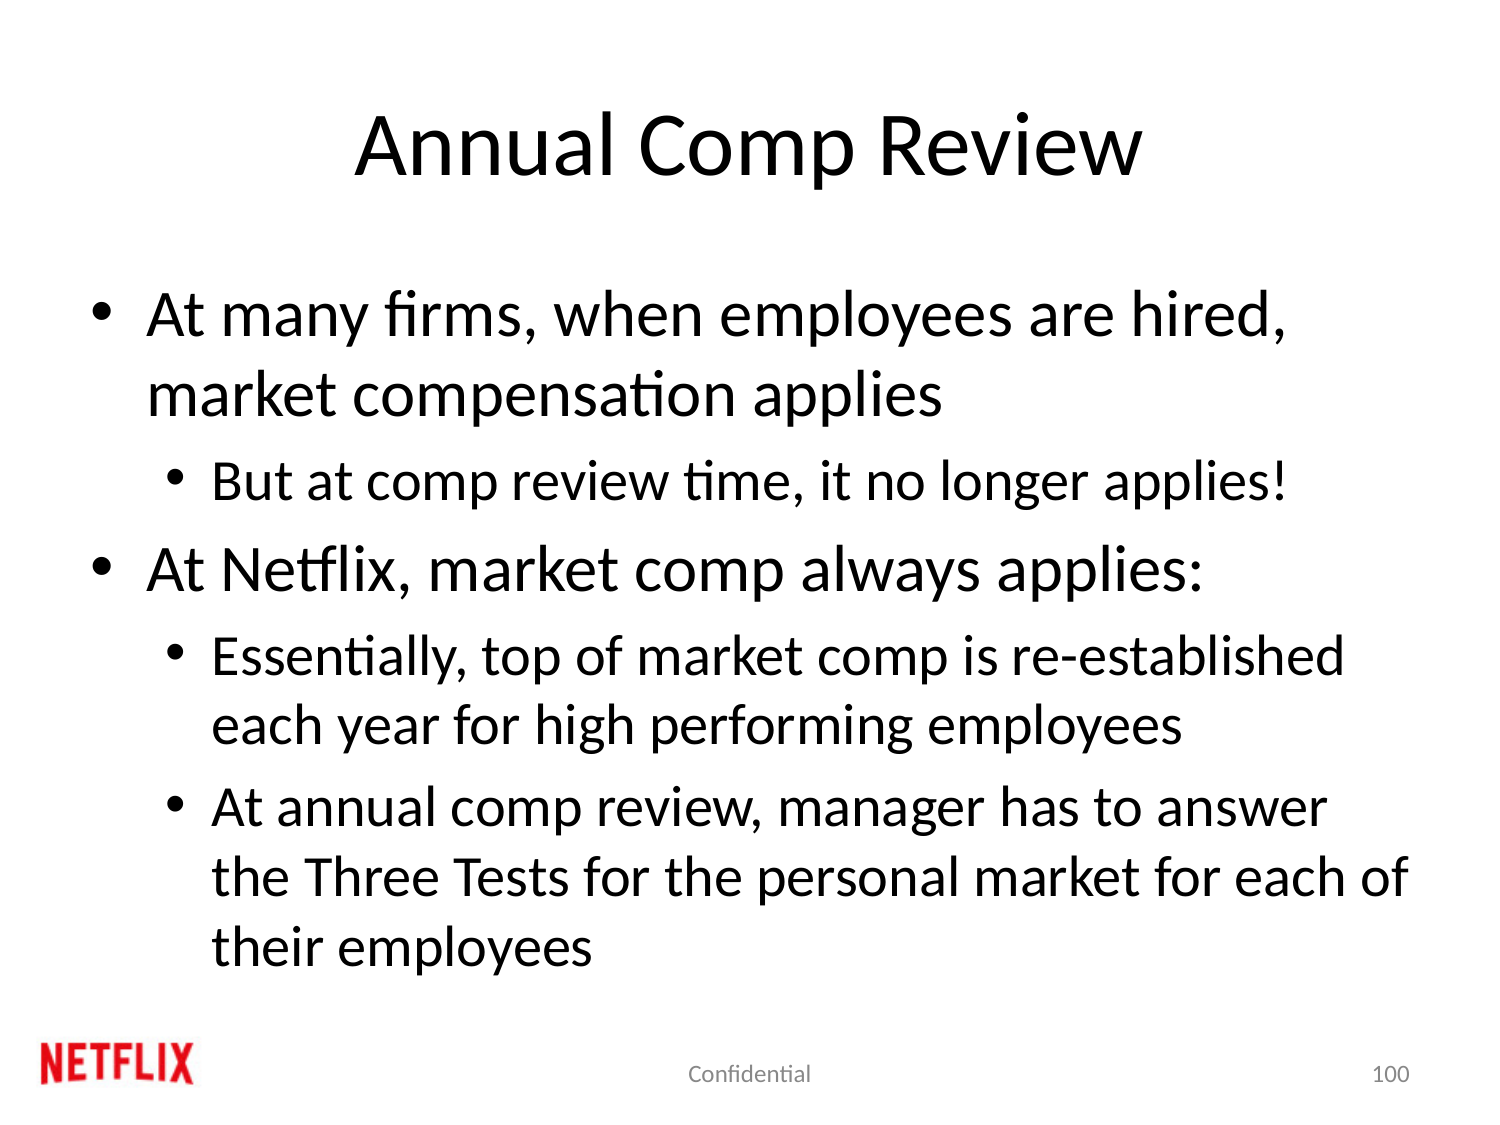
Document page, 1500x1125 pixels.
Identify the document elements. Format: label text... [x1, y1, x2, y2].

picture [24, 1024, 211, 1104]
footer Confidential [512, 1042, 988, 1103]
title Annual Comp Review [75, 45, 1425, 233]
list At many firms, when employees are hired, market compensation applies But at comp review time, it no longer applies! At Netflix, market comp always applies: Essentially, top of market comp is re-established each year for high performing employees At annual comp review, manager has to answer the Three Tests for the personal market for each of their employees [75, 262, 1425, 1005]
slide_number ‹#› [1074, 1042, 1425, 1103]
